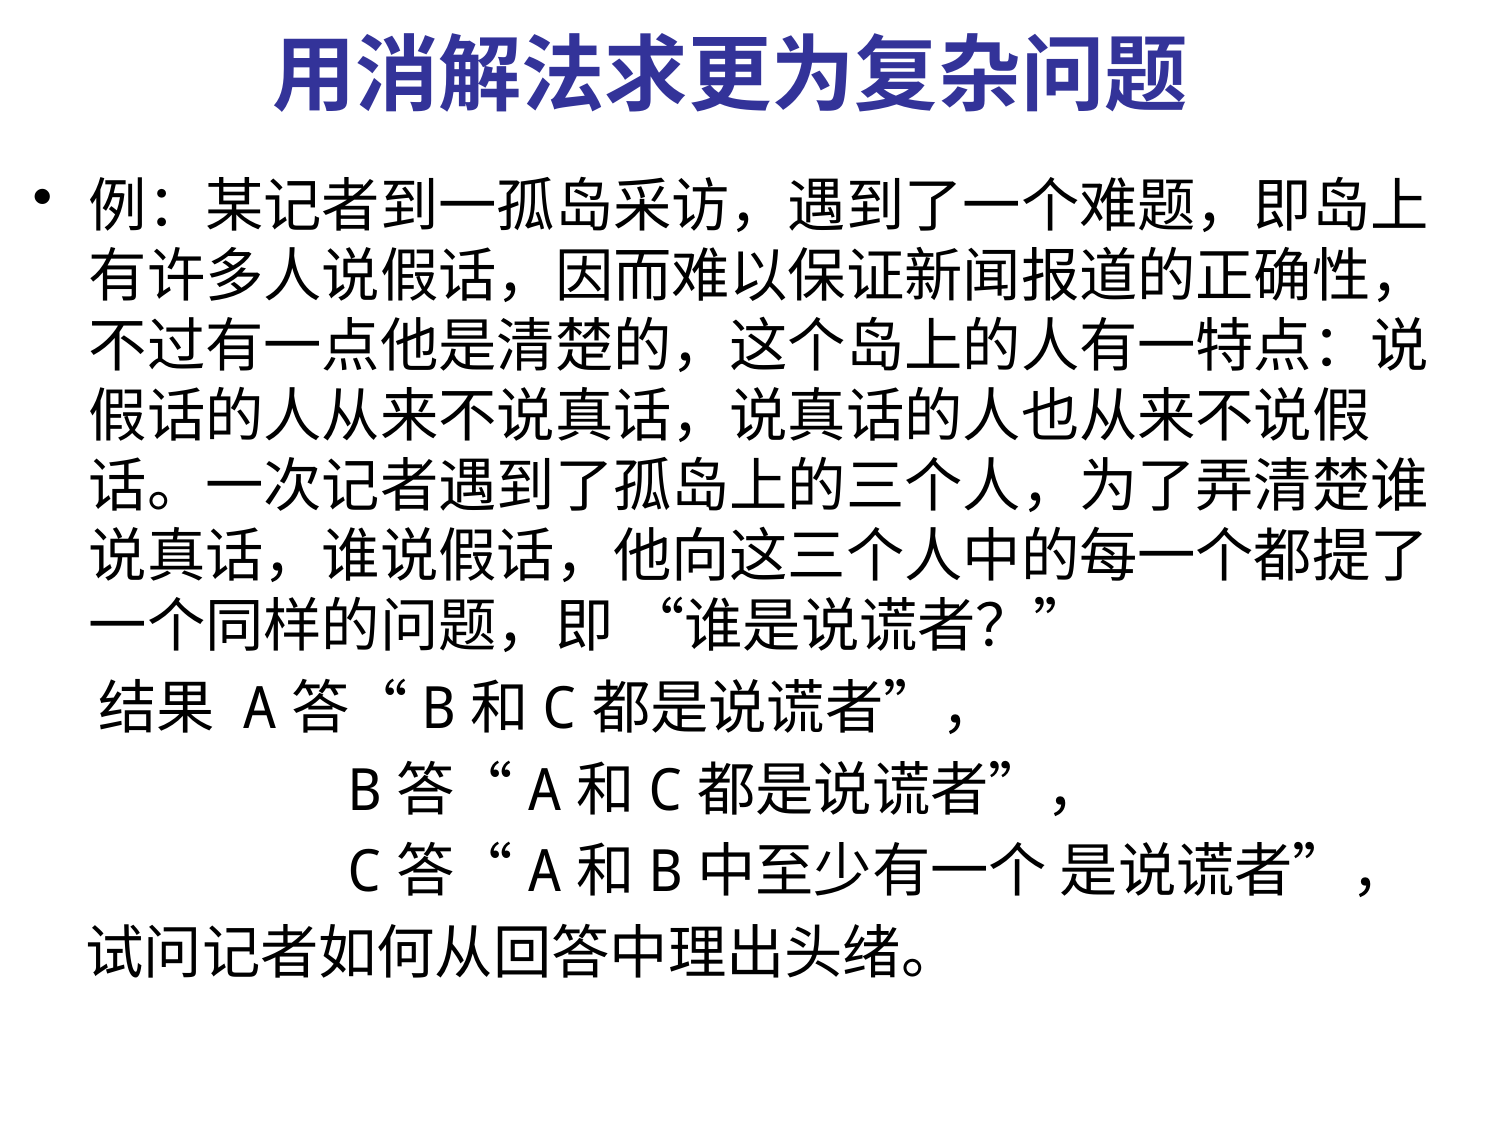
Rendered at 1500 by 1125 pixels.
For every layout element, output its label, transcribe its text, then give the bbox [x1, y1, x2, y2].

list 例：某记者到一孤岛采访，遇到了一个难题，即岛上有许多人说假话，因而难以保证新闻报道的正确性，不过有一点他是清楚的，这个岛上的人有一特点：说假话的人从来不说真话，说真话的人也从来不说假话。一次记者遇到了孤岛上的三个人，为了弄清楚谁说真话，谁说假话，他向这三个人中的每一个都提了一个同样的问题，即 “谁是说谎者？” 结果 A答“B和C都是说谎者”， B答“A和C都是说谎者”， C答“A和B中至少有一个 是说谎者”， 试问记者如何从回答中理出头绪。 [17, 160, 1468, 1094]
title 用消解法求更为复杂问题 [24, 0, 1436, 142]
